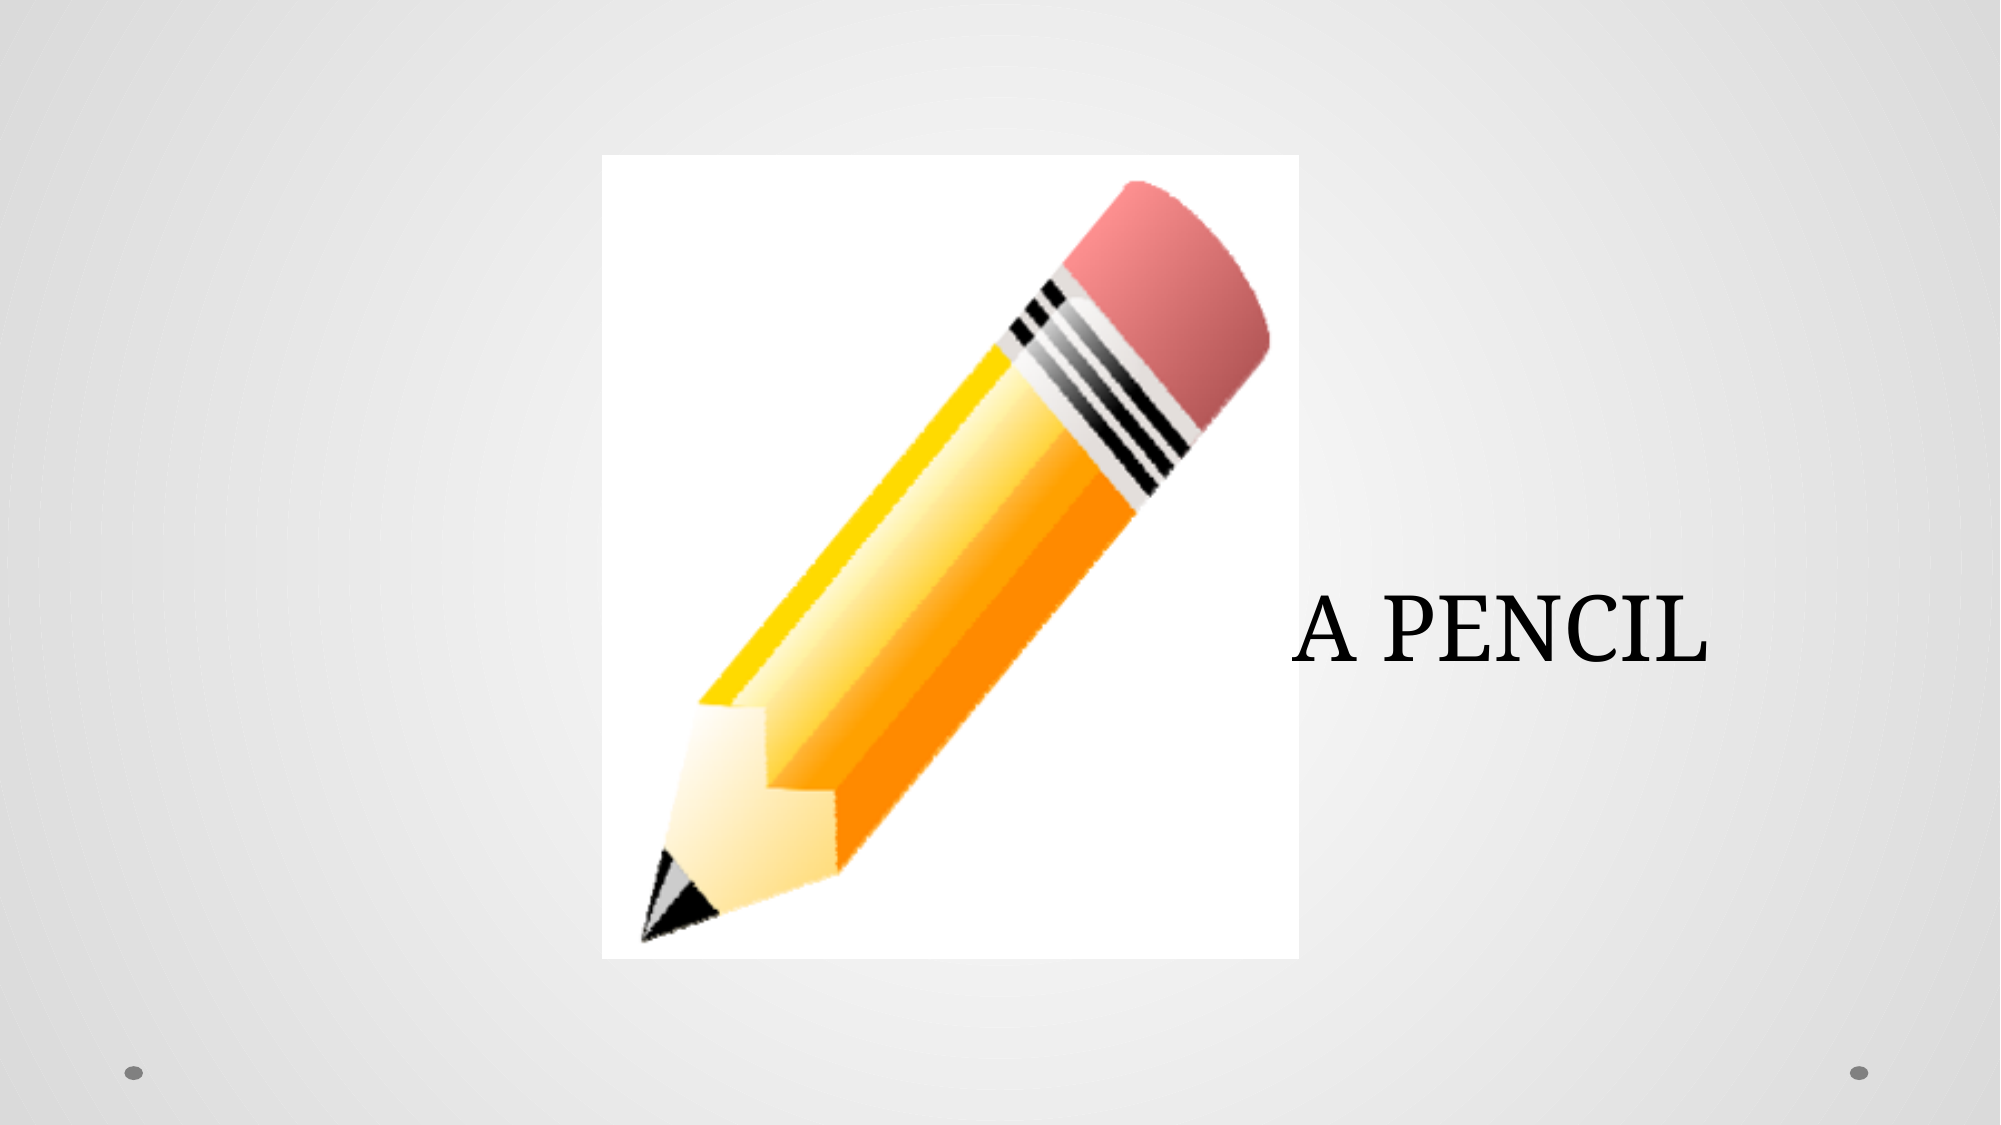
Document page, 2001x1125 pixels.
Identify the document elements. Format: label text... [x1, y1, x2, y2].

picture [601, 155, 1299, 959]
text_box A PENCIL [1303, 562, 1726, 688]
